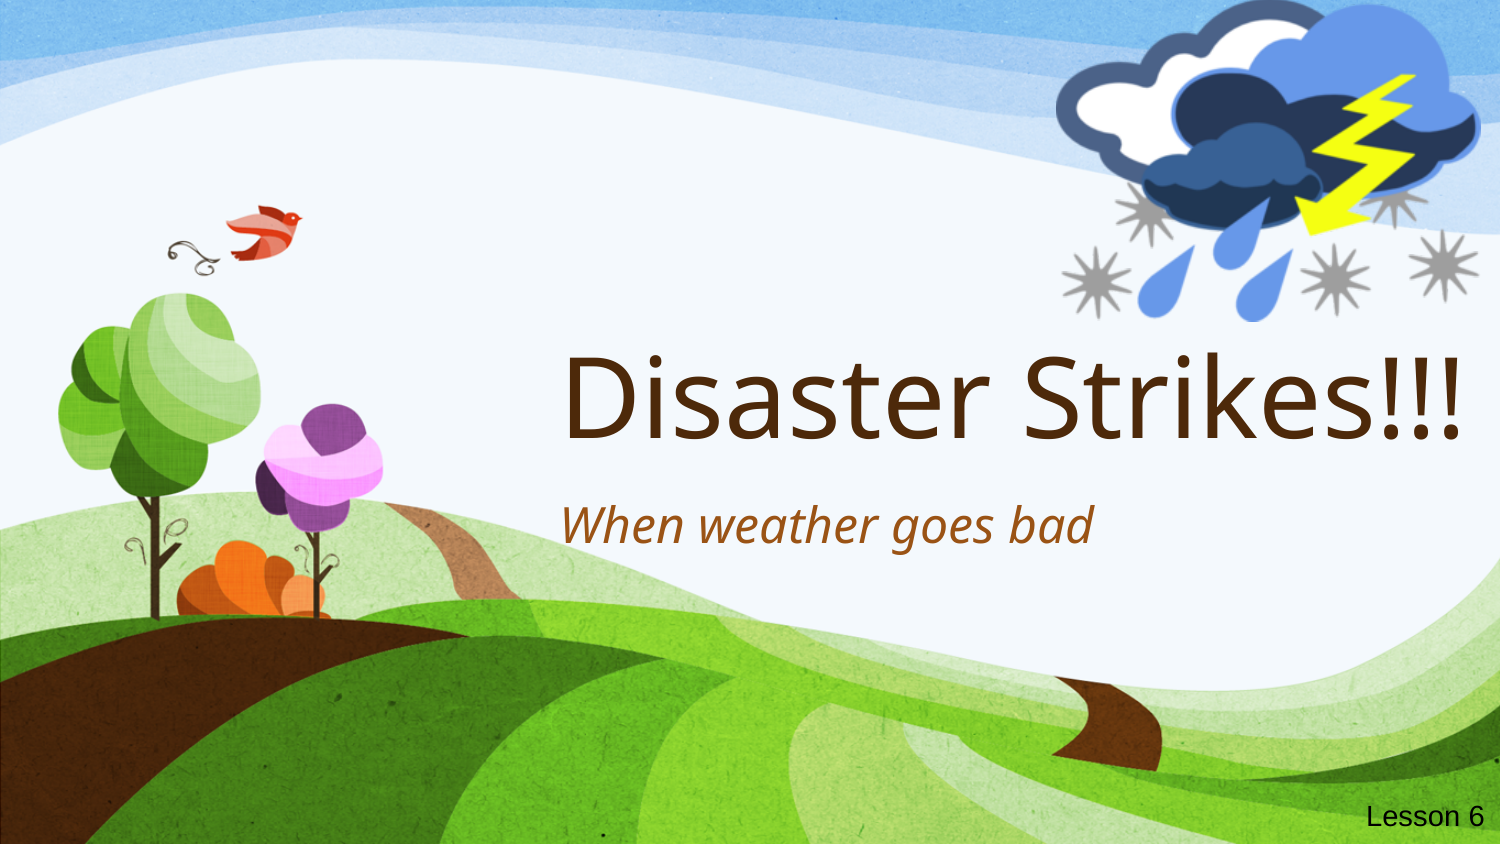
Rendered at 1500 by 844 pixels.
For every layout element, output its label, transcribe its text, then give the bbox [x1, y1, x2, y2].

subtitle When weather goes bad [544, 478, 1389, 591]
picture [0, 0, 1500, 844]
title Disaster Strikes!!! [544, 253, 1488, 479]
text_box Lesson 6 [1346, 782, 1500, 844]
